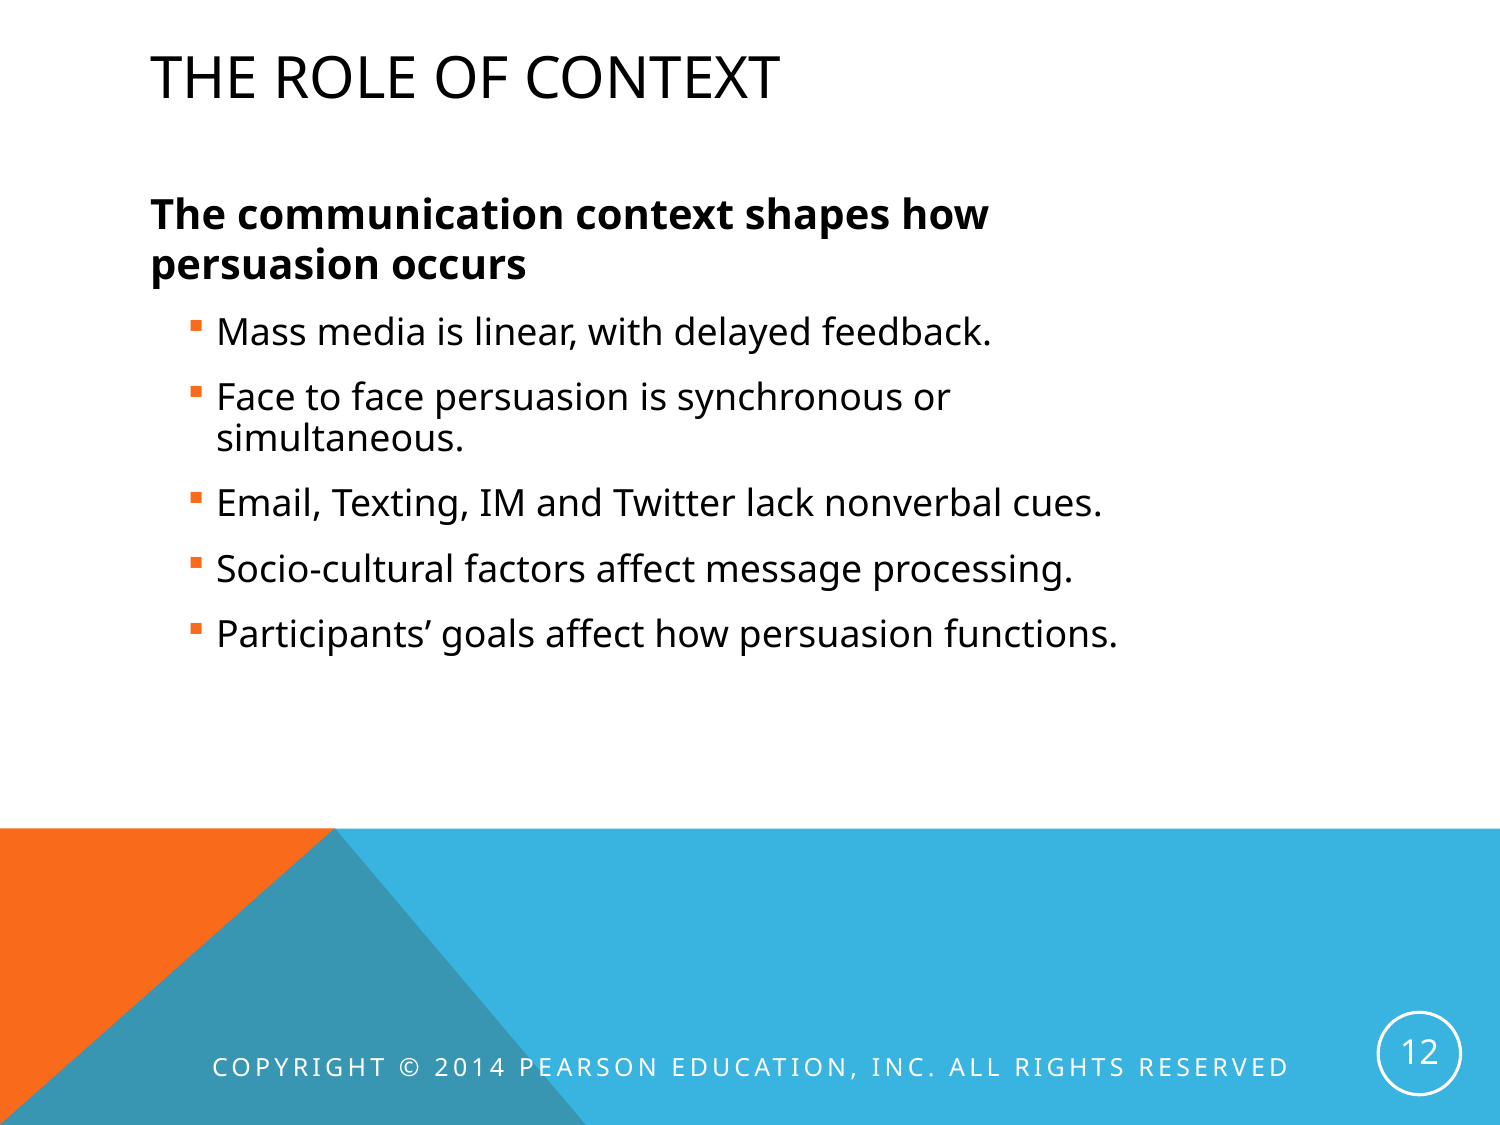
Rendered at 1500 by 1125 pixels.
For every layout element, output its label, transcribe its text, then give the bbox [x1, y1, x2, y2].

list The communication context shapes how persuasion occurs Mass media is linear, with delayed feedback. Face to face persuasion is synchronous or simultaneous. Email, Texting, IM and Twitter lack nonverbal cues. Socio-cultural factors affect message processing. Participants’ goals affect how persuasion functions. [135, 180, 1200, 813]
slide_number 12 [1376, 1010, 1463, 1097]
footer Copyright © 2014 Pearson Education, Inc. All rights reserved [150, 1012, 1352, 1125]
title The role of context [135, 0, 1369, 150]
